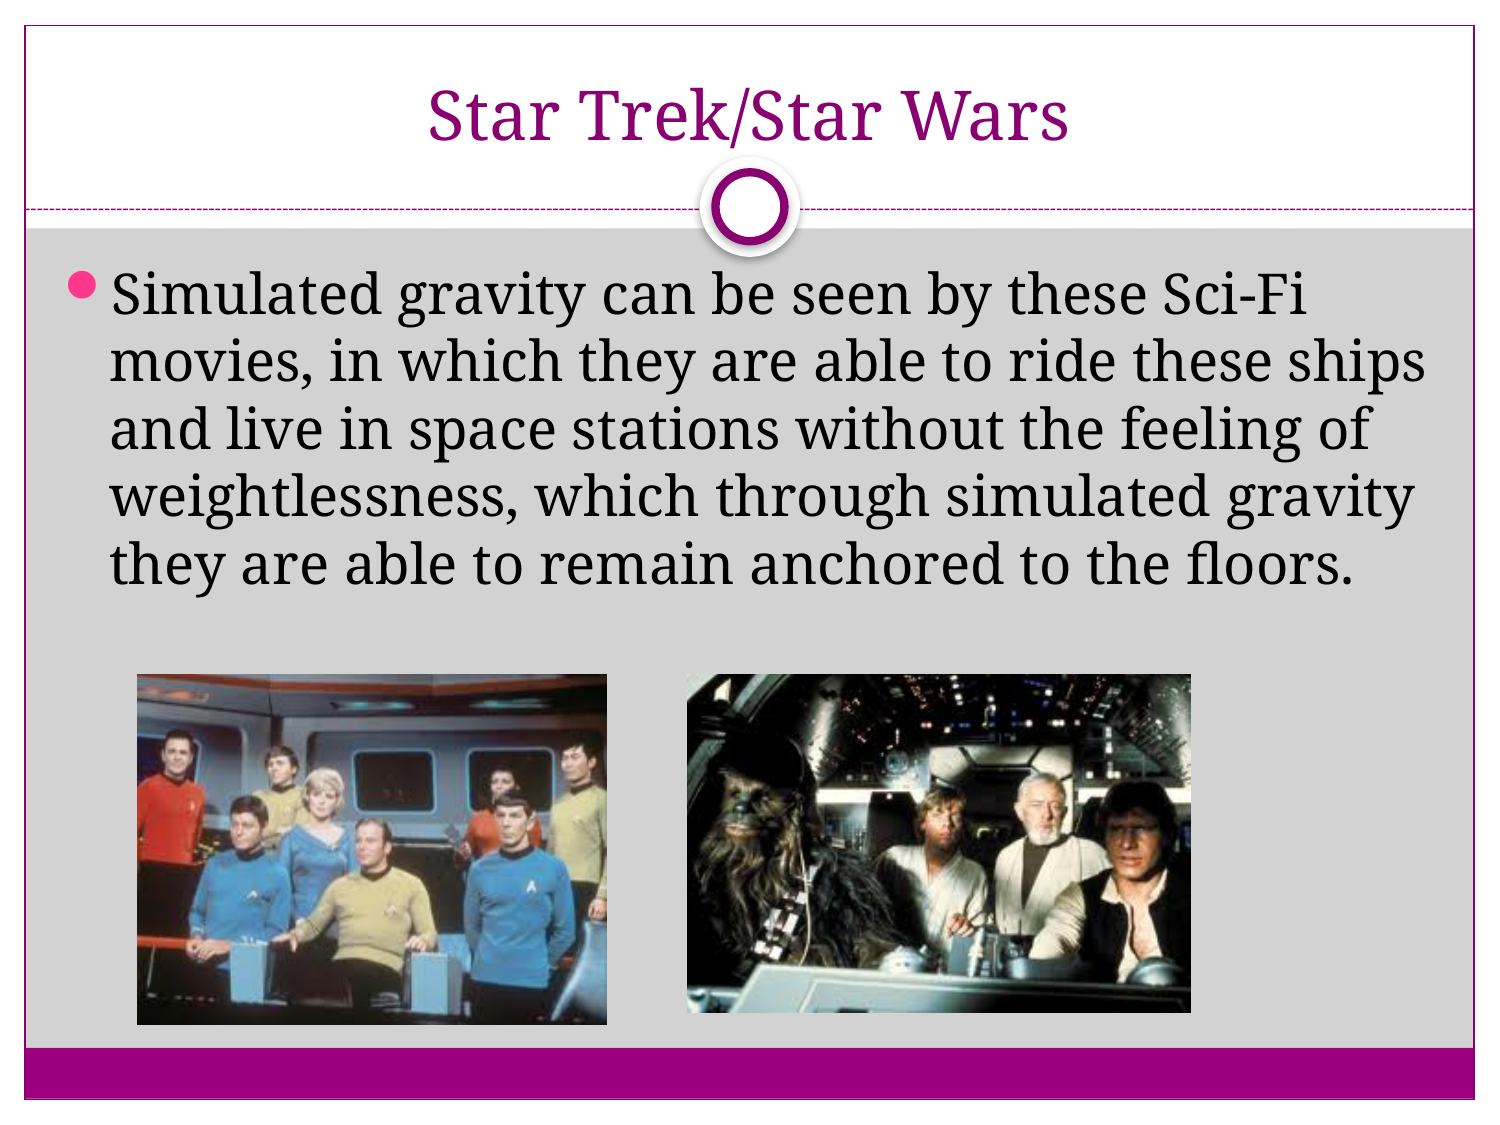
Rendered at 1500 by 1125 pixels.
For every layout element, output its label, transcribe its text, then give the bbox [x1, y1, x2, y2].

picture [687, 674, 1191, 1013]
picture [137, 674, 607, 1025]
list Simulated gravity can be seen by these Sci-Fi movies, in which they are able to ride these ships and live in space stations without the feeling of weightlessness, which through simulated gravity they are able to remain anchored to the floors. [49, 250, 1445, 1001]
title Star Trek/Star Wars [49, 37, 1450, 162]
